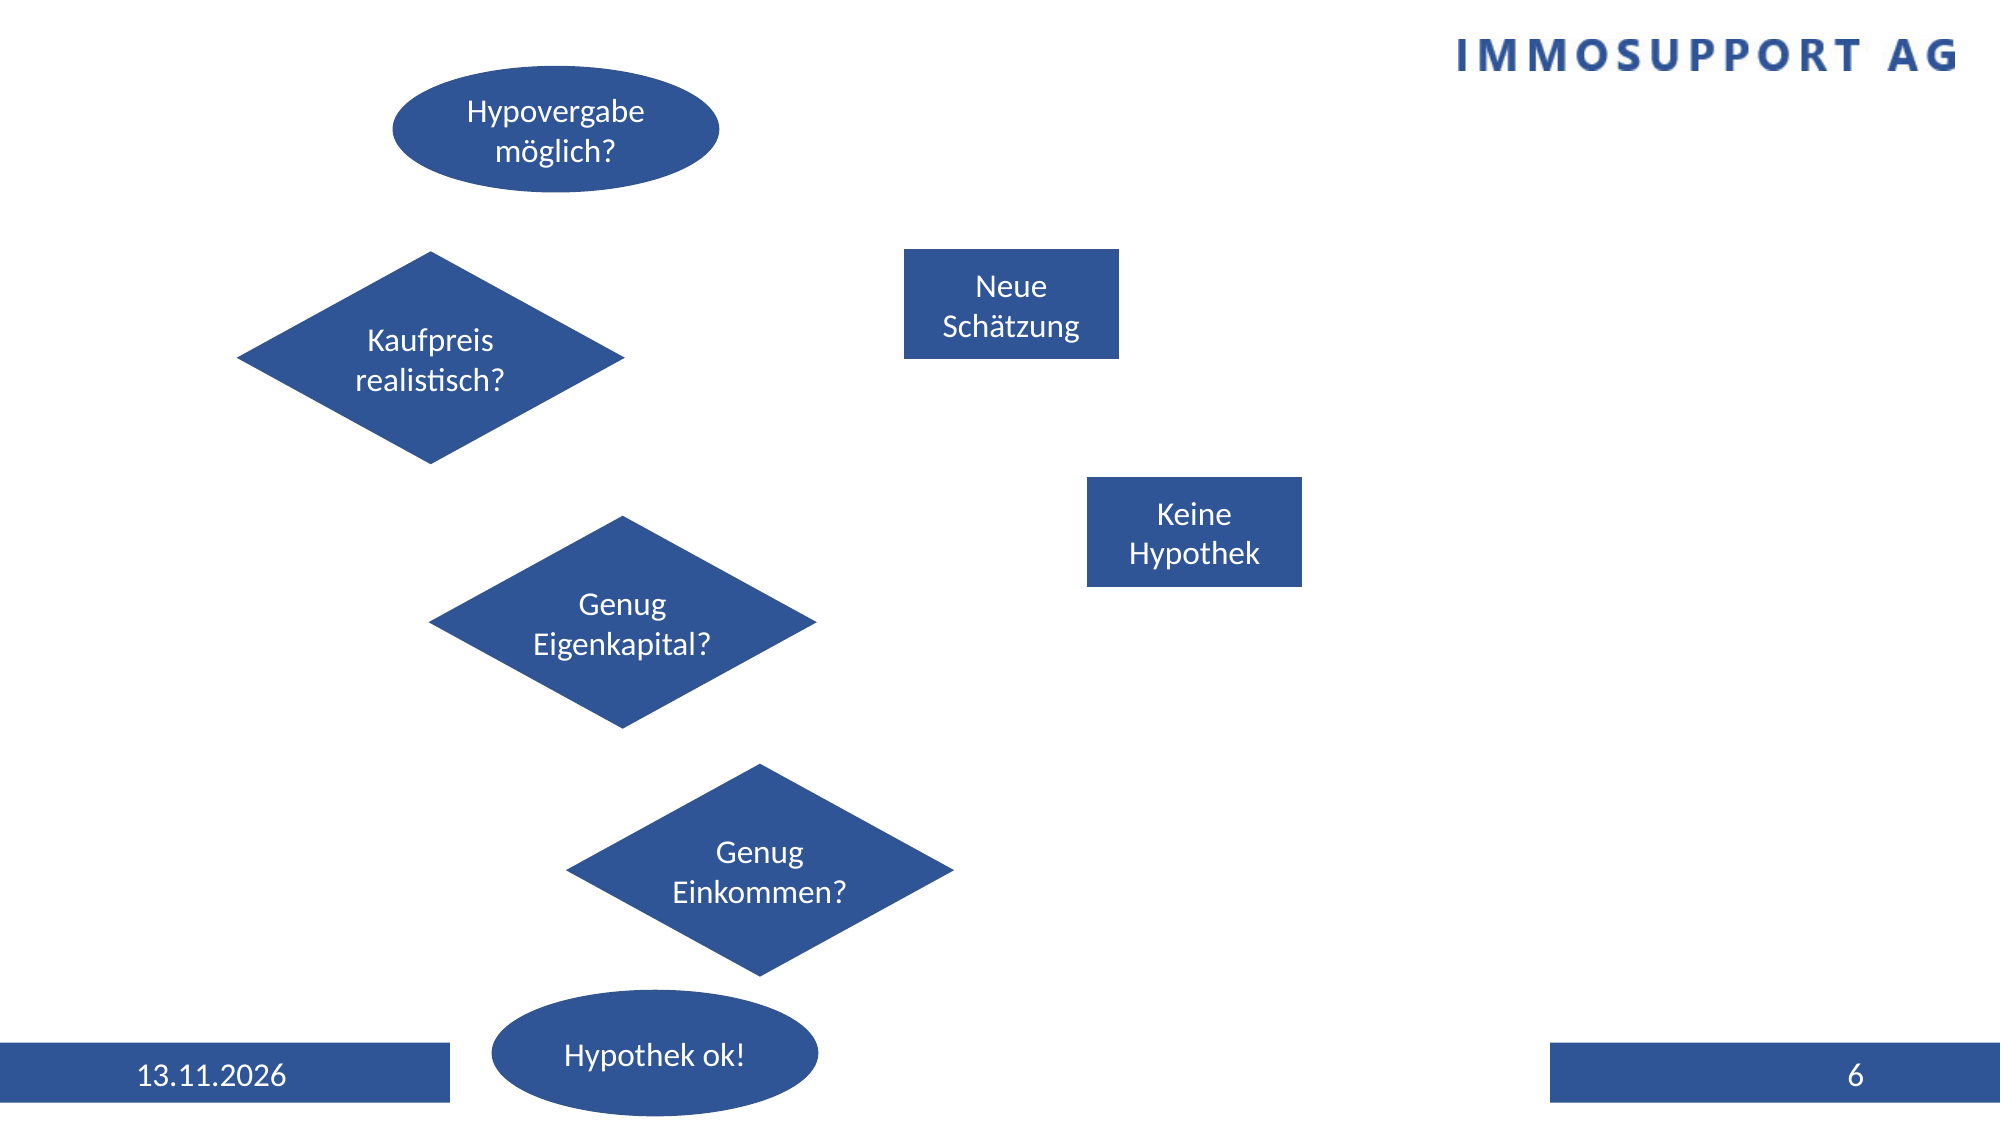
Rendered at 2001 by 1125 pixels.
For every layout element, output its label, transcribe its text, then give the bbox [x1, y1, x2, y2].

picture [1458, 39, 1955, 71]
text_box Genug Eigenkapital? [428, 515, 817, 729]
text_box Hypothek ok! [491, 989, 819, 1117]
text_box Keine Hypothek [1087, 477, 1302, 587]
text_box Genug Einkommen? [565, 763, 955, 977]
text_box Hypovergabe möglich? [392, 65, 720, 193]
text_box Neue Schätzung [904, 249, 1119, 359]
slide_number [0, 1042, 450, 1103]
text_box Kaufpreis realistisch? [236, 251, 625, 465]
slide_number 6 [1550, 1042, 2000, 1103]
